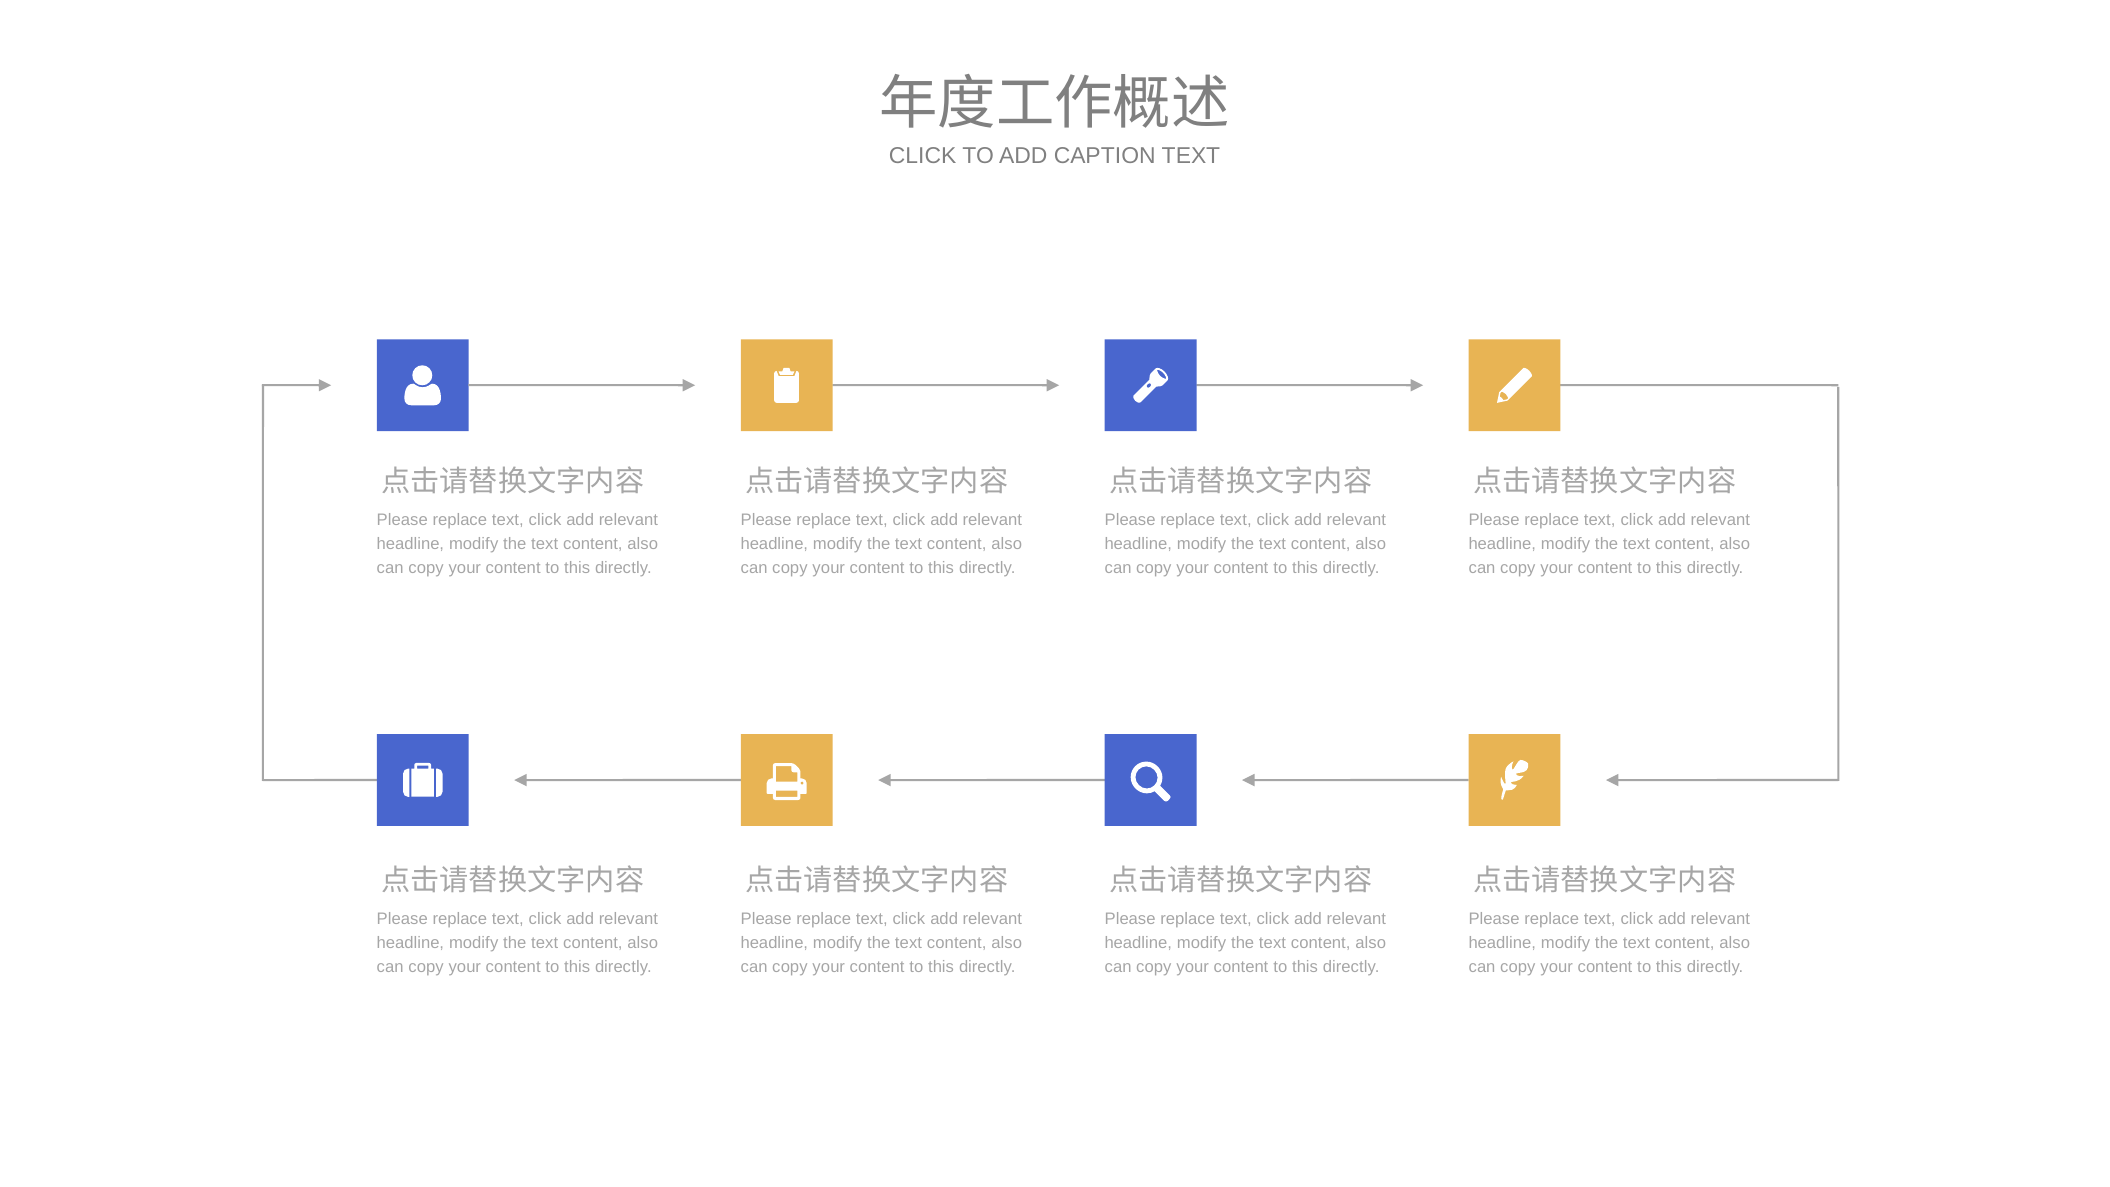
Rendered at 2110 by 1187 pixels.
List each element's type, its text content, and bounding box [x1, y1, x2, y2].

text_box 年度工作概述 [865, 65, 1245, 136]
text_box Please replace text, click add relevant headline, modify the text content, also can copy your content to this directly. [740, 904, 1044, 977]
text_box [740, 734, 833, 826]
text_box [878, 773, 1104, 787]
text_box Please replace text, click add relevant headline, modify the text content, also can copy your content to this directly. [376, 904, 680, 977]
text_box CLICK TO ADD CAPTION TEXT [865, 140, 1245, 168]
text_box [514, 773, 740, 787]
text_box [833, 379, 1060, 392]
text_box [1468, 734, 1561, 826]
text_box Please replace text, click add relevant headline, modify the text content, also can copy your content to this directly. [1104, 904, 1408, 977]
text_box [376, 339, 469, 432]
text_box 点击请替换文字内容 [381, 854, 745, 897]
text_box Please replace text, click add relevant headline, modify the text content, also can copy your content to this directly. [740, 504, 1044, 577]
text_box 点击请替换文字内容 [745, 454, 1109, 497]
text_box Please replace text, click add relevant headline, modify the text content, also can copy your content to this directly. [376, 504, 680, 577]
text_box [1104, 339, 1197, 432]
text_box 点击请替换文字内容 [745, 854, 1109, 897]
text_box Please replace text, click add relevant headline, modify the text content, also can copy your content to this directly. [1468, 904, 1772, 977]
text_box [1197, 379, 1424, 392]
text_box Please replace text, click add relevant headline, modify the text content, also can copy your content to this directly. [1104, 504, 1408, 577]
text_box 点击请替换文字内容 [381, 454, 745, 497]
text_box Please replace text, click add relevant headline, modify the text content, also can copy your content to this directly. [1468, 504, 1772, 577]
text_box 点击请替换文字内容 [1473, 854, 1847, 897]
text_box [1242, 773, 1468, 787]
text_box [261, 379, 332, 392]
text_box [740, 339, 833, 432]
text_box [1606, 773, 1839, 787]
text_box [1104, 734, 1197, 826]
text_box 点击请替换文字内容 [1109, 454, 1473, 497]
text_box 点击请替换文字内容 [1109, 854, 1473, 897]
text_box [1468, 339, 1561, 432]
text_box 点击请替换文字内容 [1473, 454, 1847, 497]
text_box [469, 379, 696, 392]
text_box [376, 734, 469, 826]
